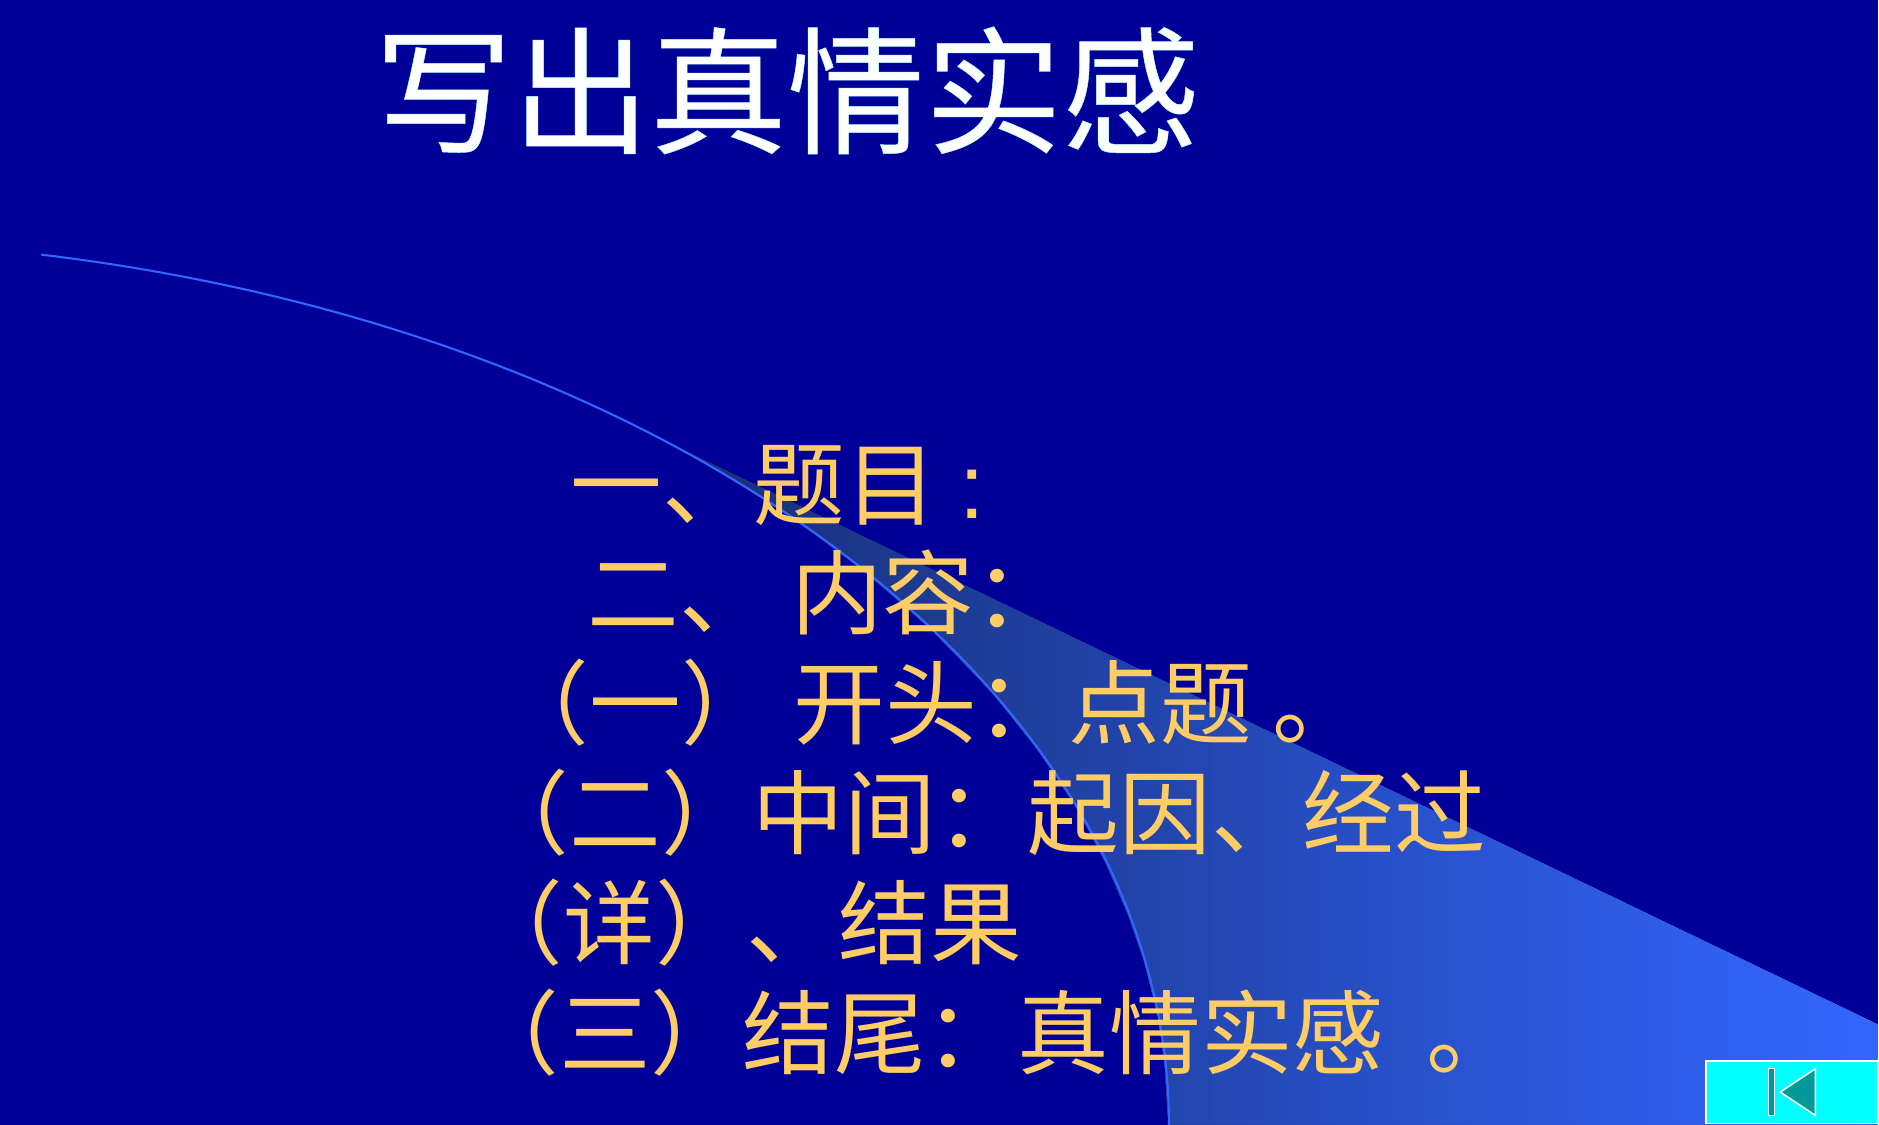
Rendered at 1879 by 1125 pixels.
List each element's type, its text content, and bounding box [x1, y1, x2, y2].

title 一、题目: 二、 内容： （一） 开头：点题 。 （二）中间：起因、经过（详）、结果 （三）结尾：真情实感 。 [0, 906, 1587, 1094]
text_box 写出真情实感 [360, 0, 1606, 178]
text_box [1705, 1060, 1879, 1124]
